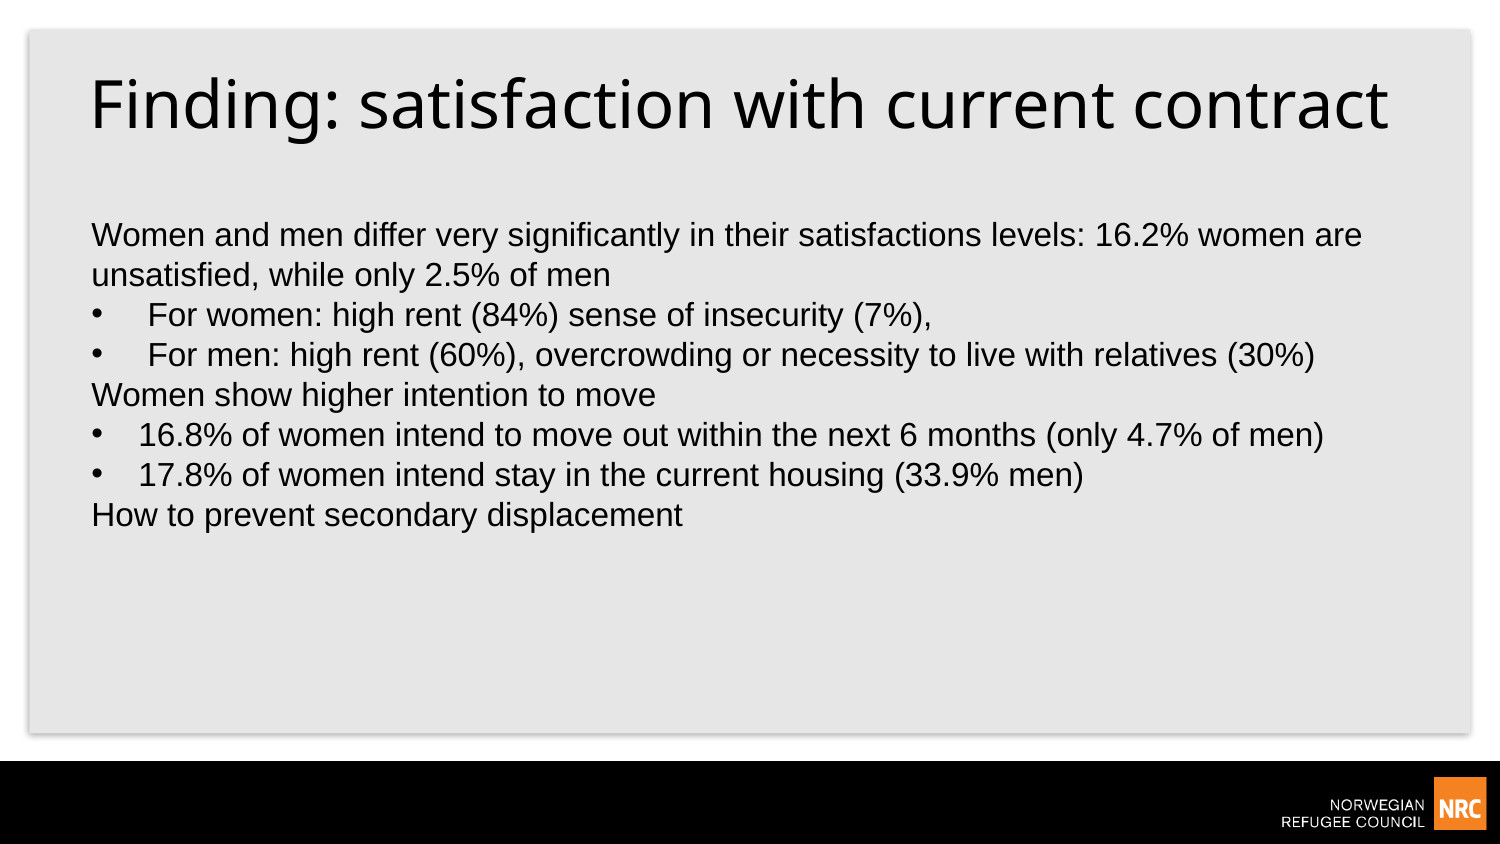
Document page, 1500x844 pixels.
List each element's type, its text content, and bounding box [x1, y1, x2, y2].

title Finding: satisfaction with current contract [75, 54, 1425, 196]
subtitle Women and men differ very significantly in their satisfactions levels: 16.2% women are unsatisfied, while only 2.5% of men For women: high rent (84%) sense of insecurity (7%), For men: high rent (60%), overcrowding or necessity to live with relatives (30%) Women show higher intention to move 16.8% of women intend to move out within the next 6 months (only 4.7% of men) 17.8% of women intend stay in the current housing (33.9% men) How to prevent secondary displacement [76, 206, 1425, 689]
